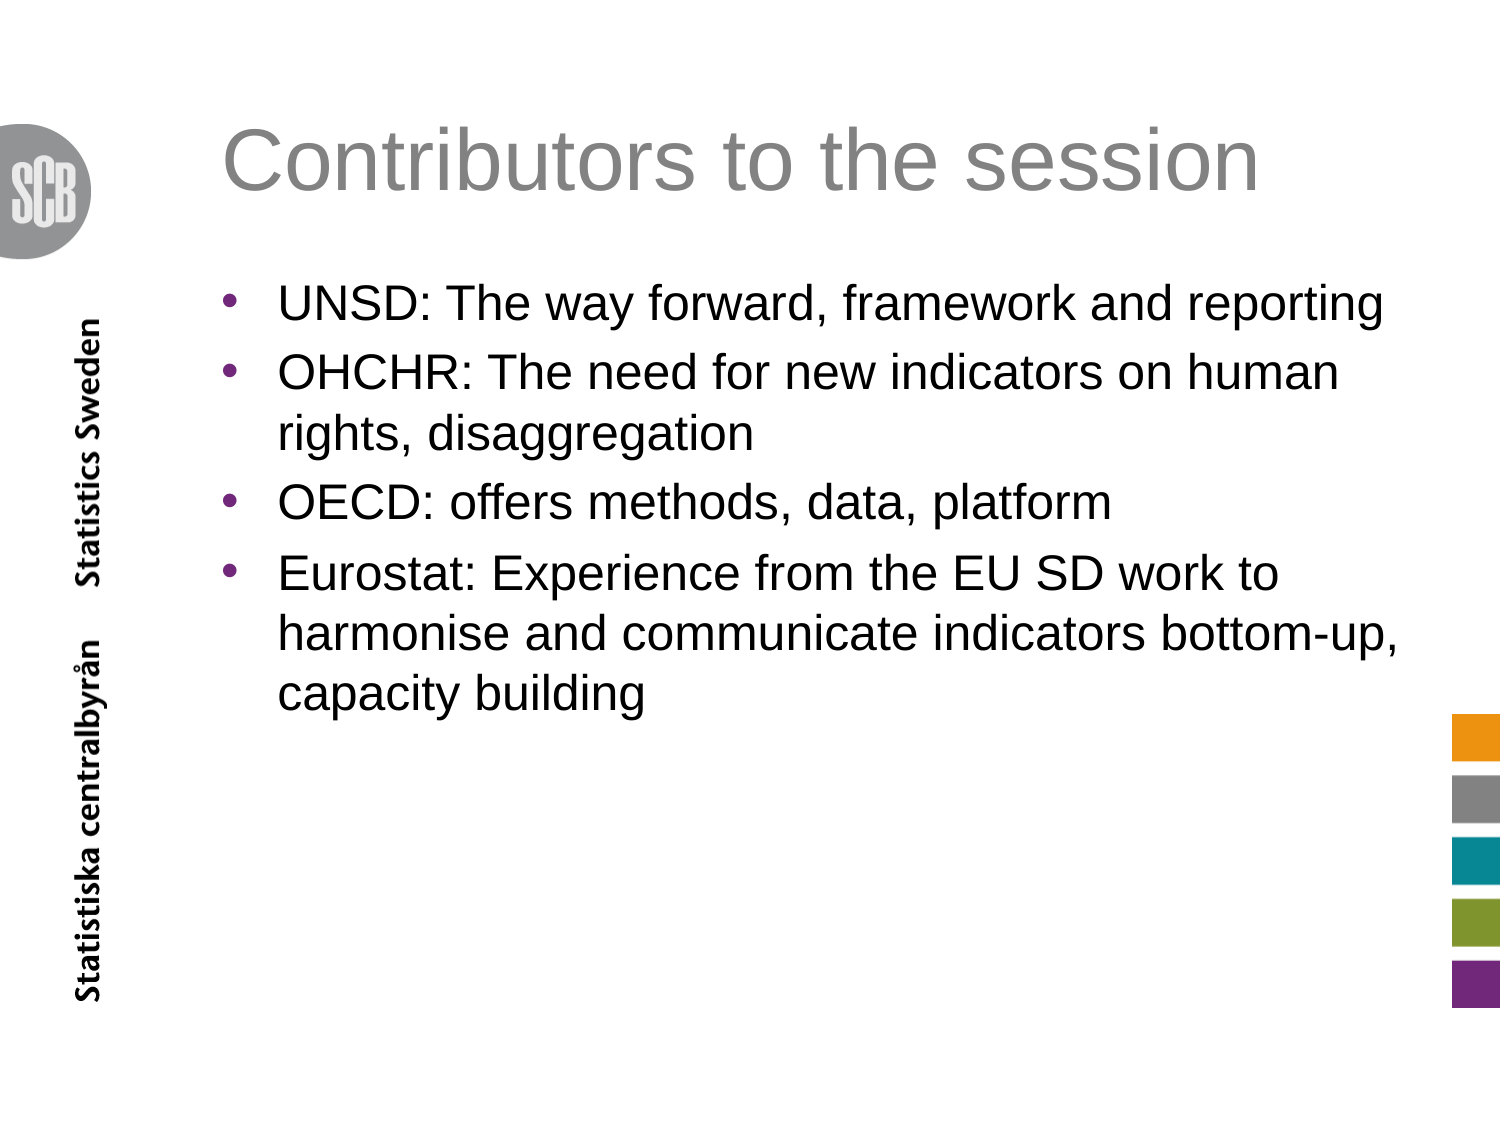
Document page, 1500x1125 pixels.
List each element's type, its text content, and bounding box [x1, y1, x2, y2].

picture [1452, 714, 1500, 1008]
picture [0, 124, 107, 1002]
title Contributors to the session [206, 62, 1425, 250]
list UNSD: The way forward, framework and reporting OHCHR: The need for new indicators on human rights, disaggregation OECD: offers methods, data, platform Eurostat: Experience from the EU SD work to harmonise and communicate indicators bottom-up, capacity building [206, 262, 1425, 1005]
